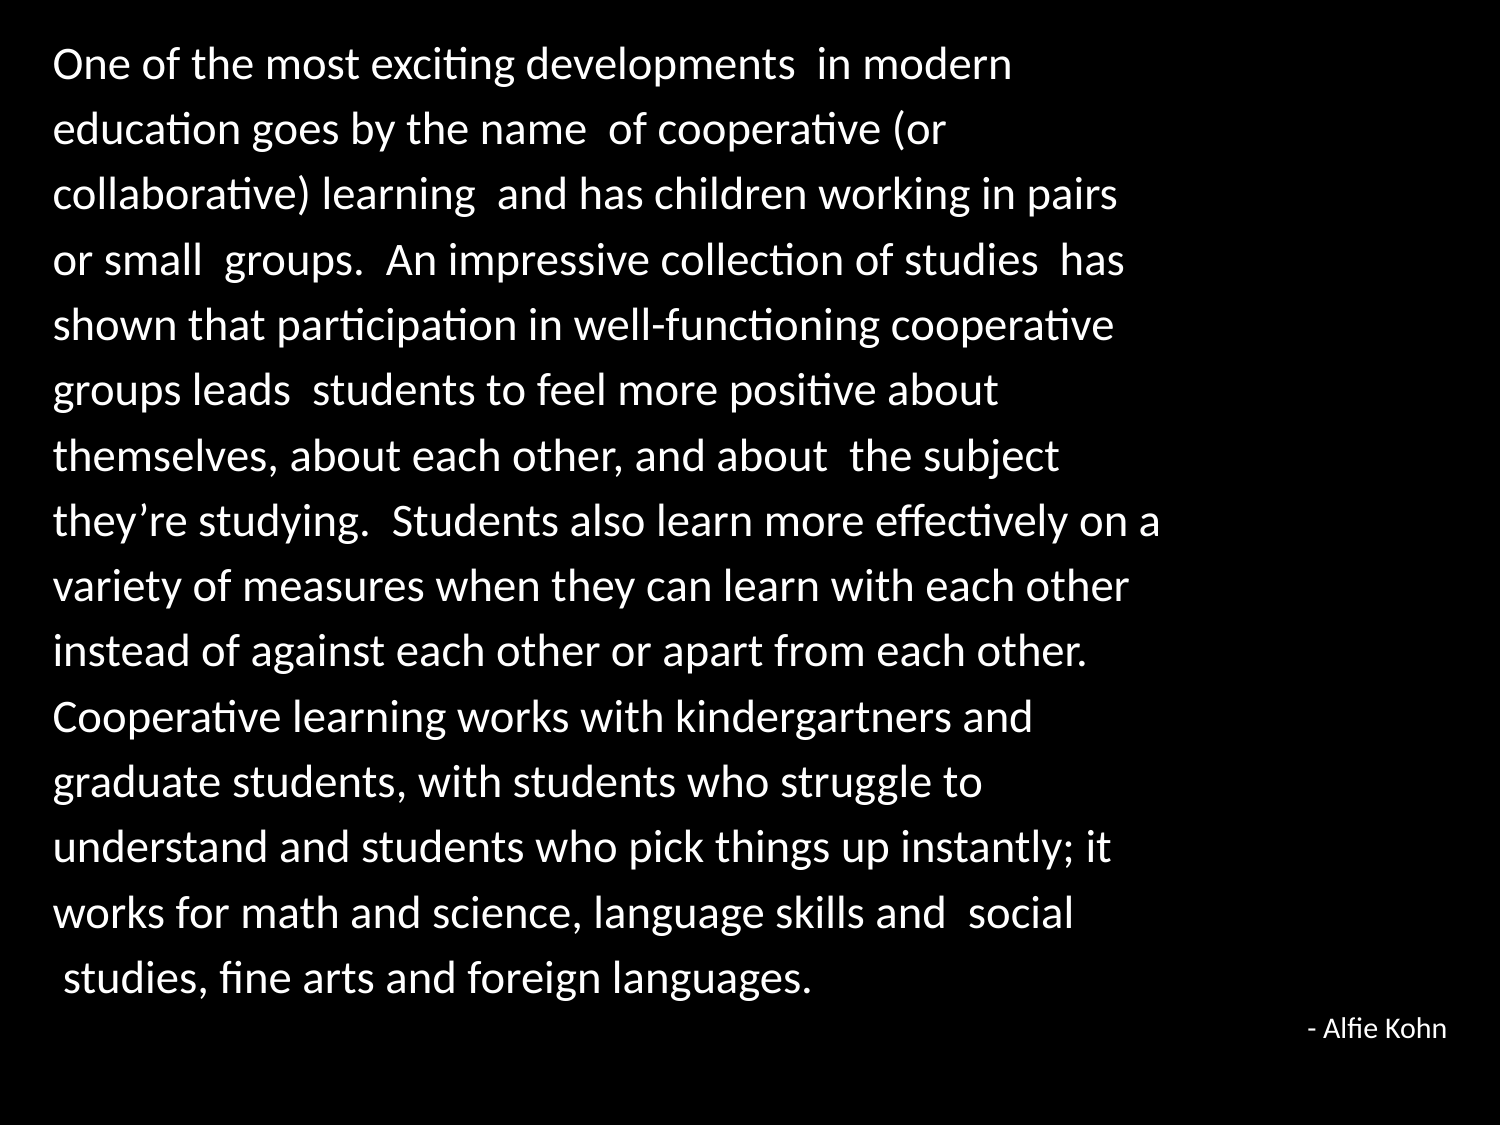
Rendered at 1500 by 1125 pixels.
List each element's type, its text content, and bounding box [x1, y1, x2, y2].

list One of the most exciting developments in modern education goes by the name of cooperative (or collaborative) learning and has children working in pairs or small groups. An impressive collection of studies has shown that participation in well-functioning cooperative groups leads students to feel more positive about themselves, about each other, and about the subject they’re studying. Students also learn more effectively on a variety of measures when they can learn with each other instead of against each other or apart from each other. Cooperative learning works with kindergartners and graduate students, with students who struggle to understand and students who pick things up instantly; it works for math and science, language skills and social studies, fine arts and foreign languages. - Alfie Kohn [37, 24, 1463, 1100]
